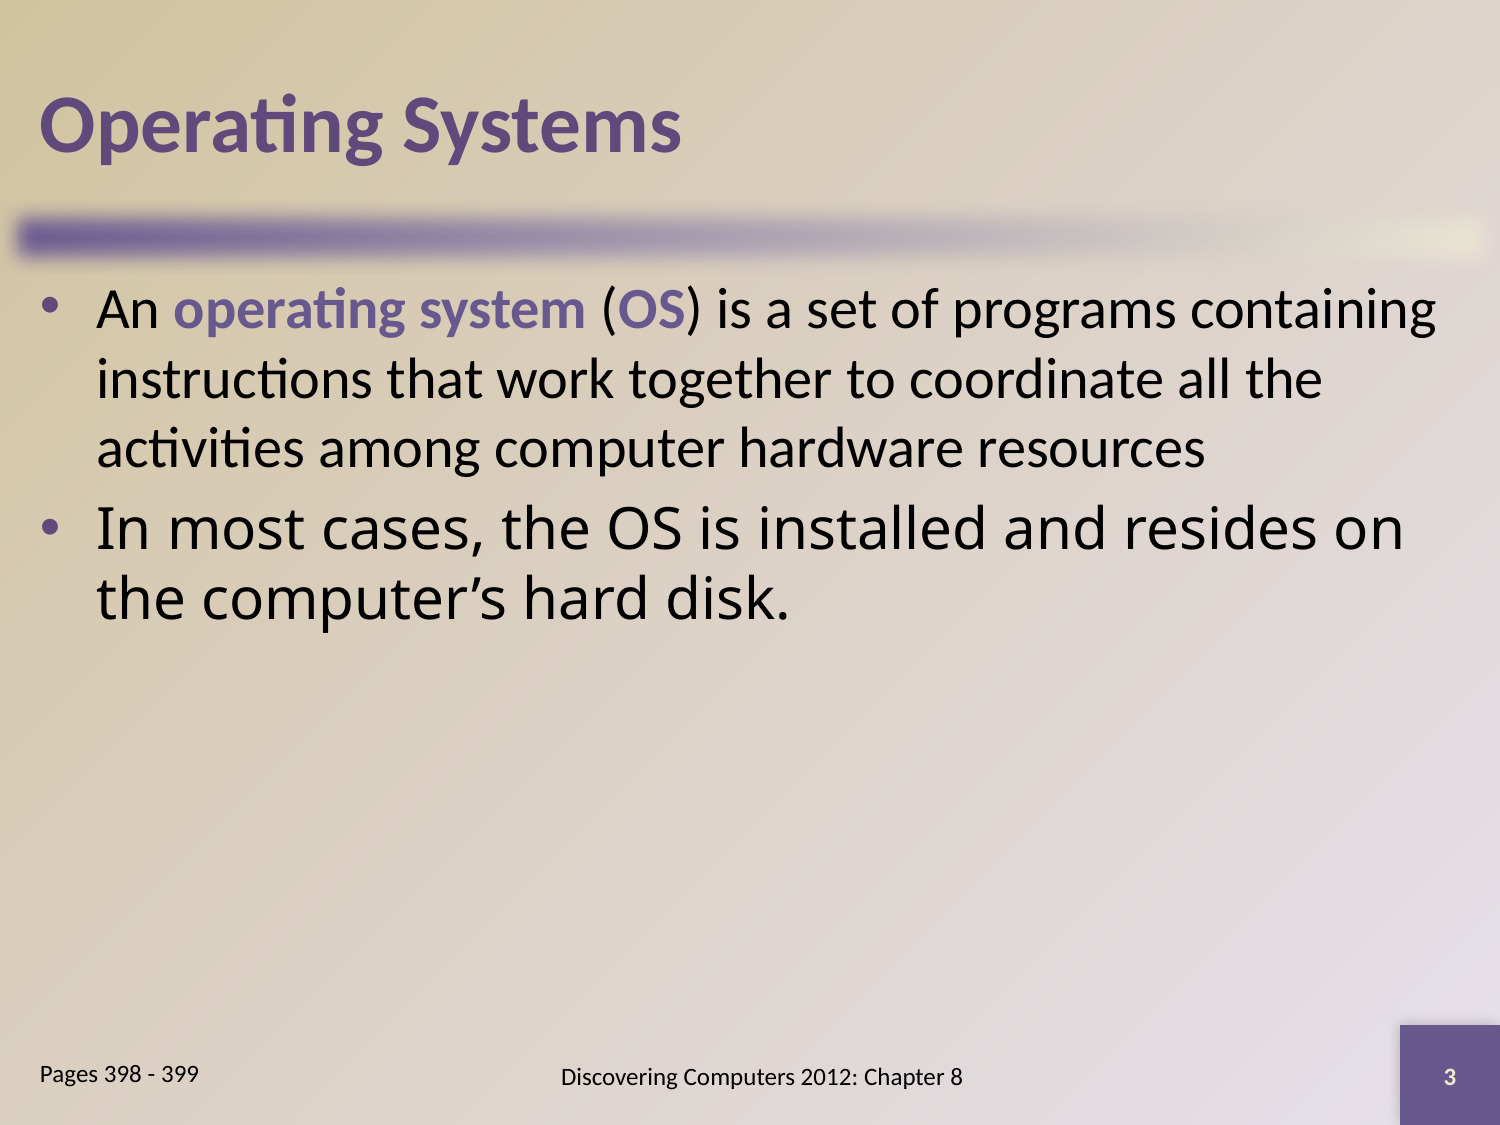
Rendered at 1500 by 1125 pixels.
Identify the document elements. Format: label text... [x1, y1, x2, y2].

slide_number 3 [1400, 1025, 1500, 1125]
list An operating system (OS) is a set of programs containing instructions that work together to coordinate all the activities among computer hardware resources In most cases, the OS is installed and resides on the computer’s hard disk. [24, 262, 1475, 1025]
footer Discovering Computers 2012: Chapter 8 [450, 1037, 1075, 1113]
title Operating Systems [24, 24, 1475, 213]
list Pages 398 - 399 [24, 1050, 300, 1125]
